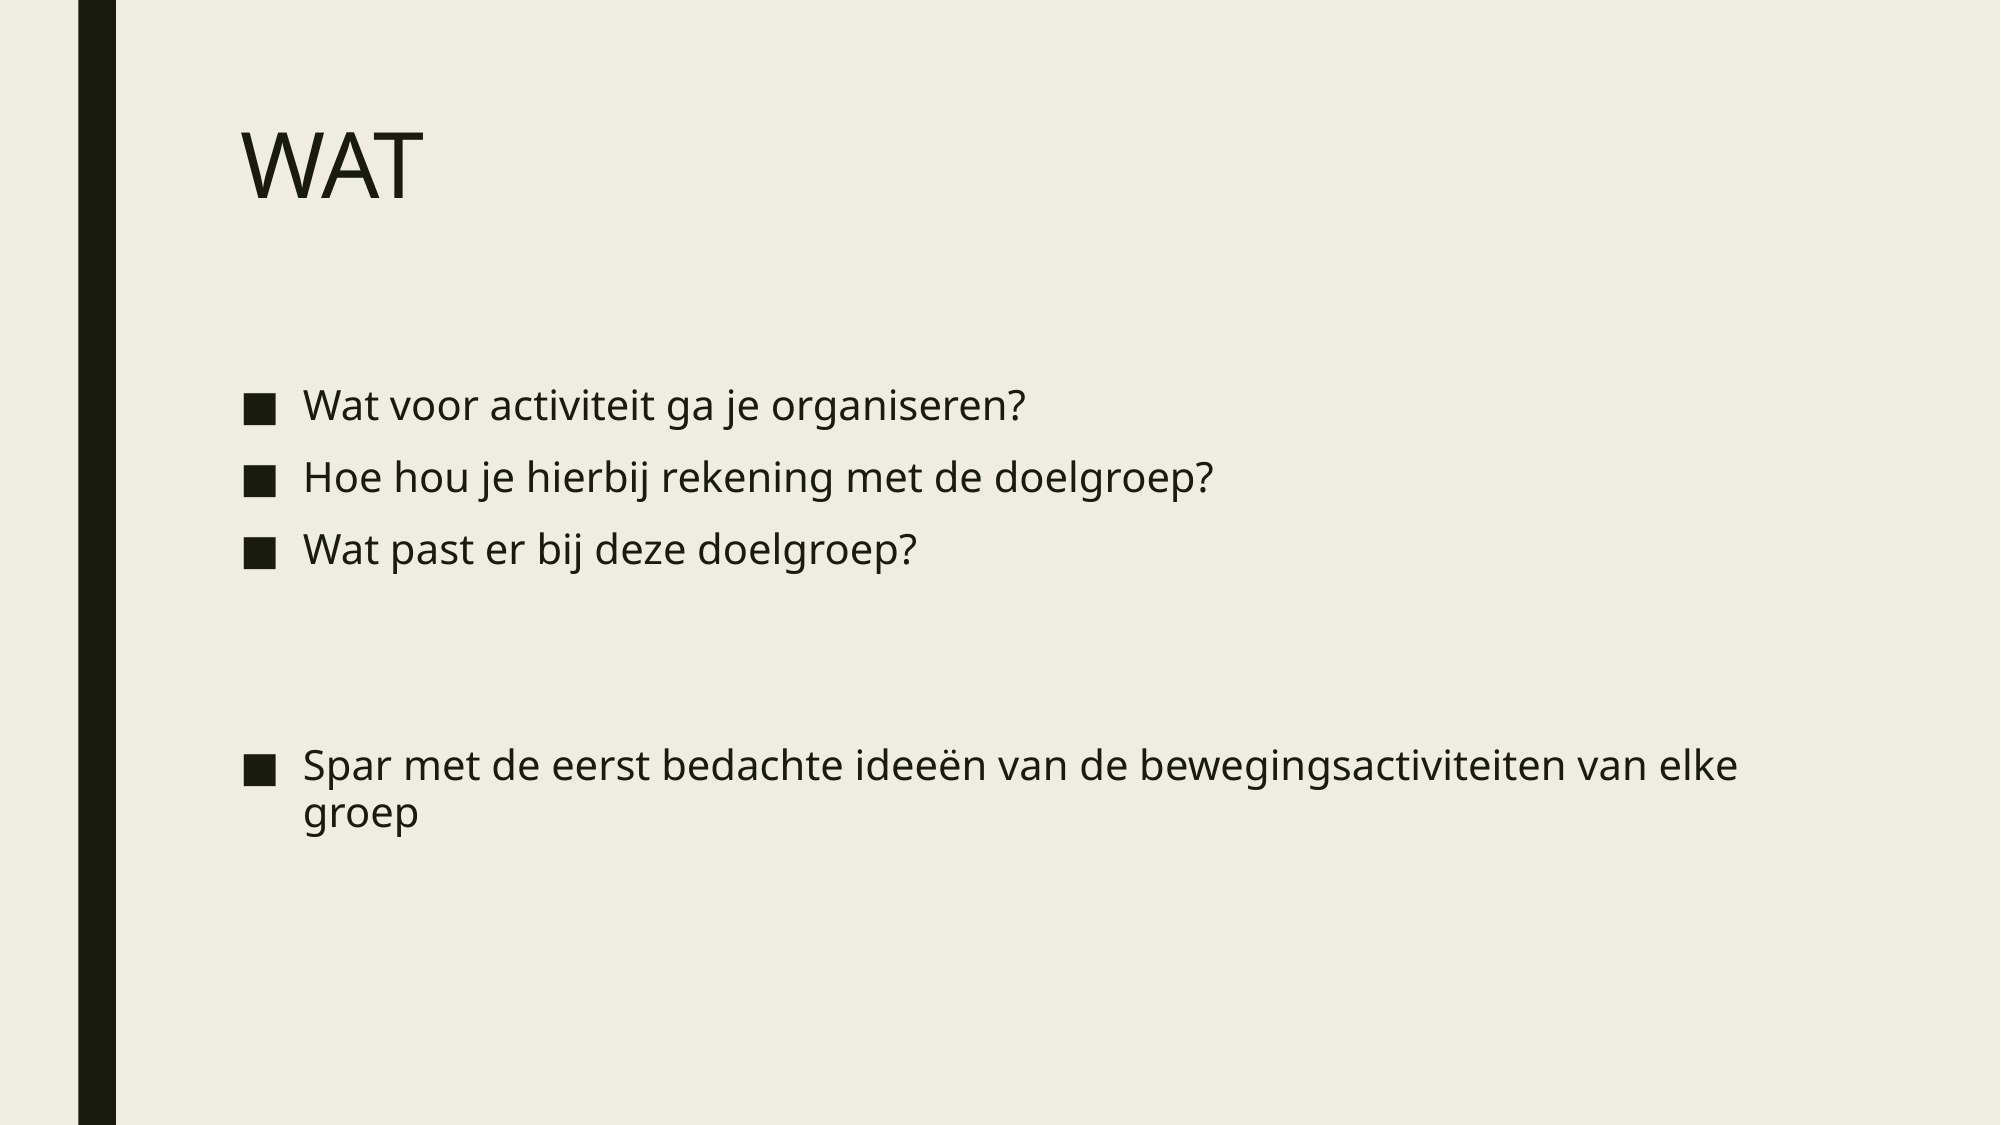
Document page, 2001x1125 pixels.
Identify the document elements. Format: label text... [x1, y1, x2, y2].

list Wat voor activiteit ga je organiseren? Hoe hou je hierbij rekening met de doelgroep? Wat past er bij deze doelgroep? Spar met de eerst bedachte ideeën van de bewegingsactiviteiten van elke groep [225, 375, 1800, 963]
title WAT [225, 112, 1800, 357]
